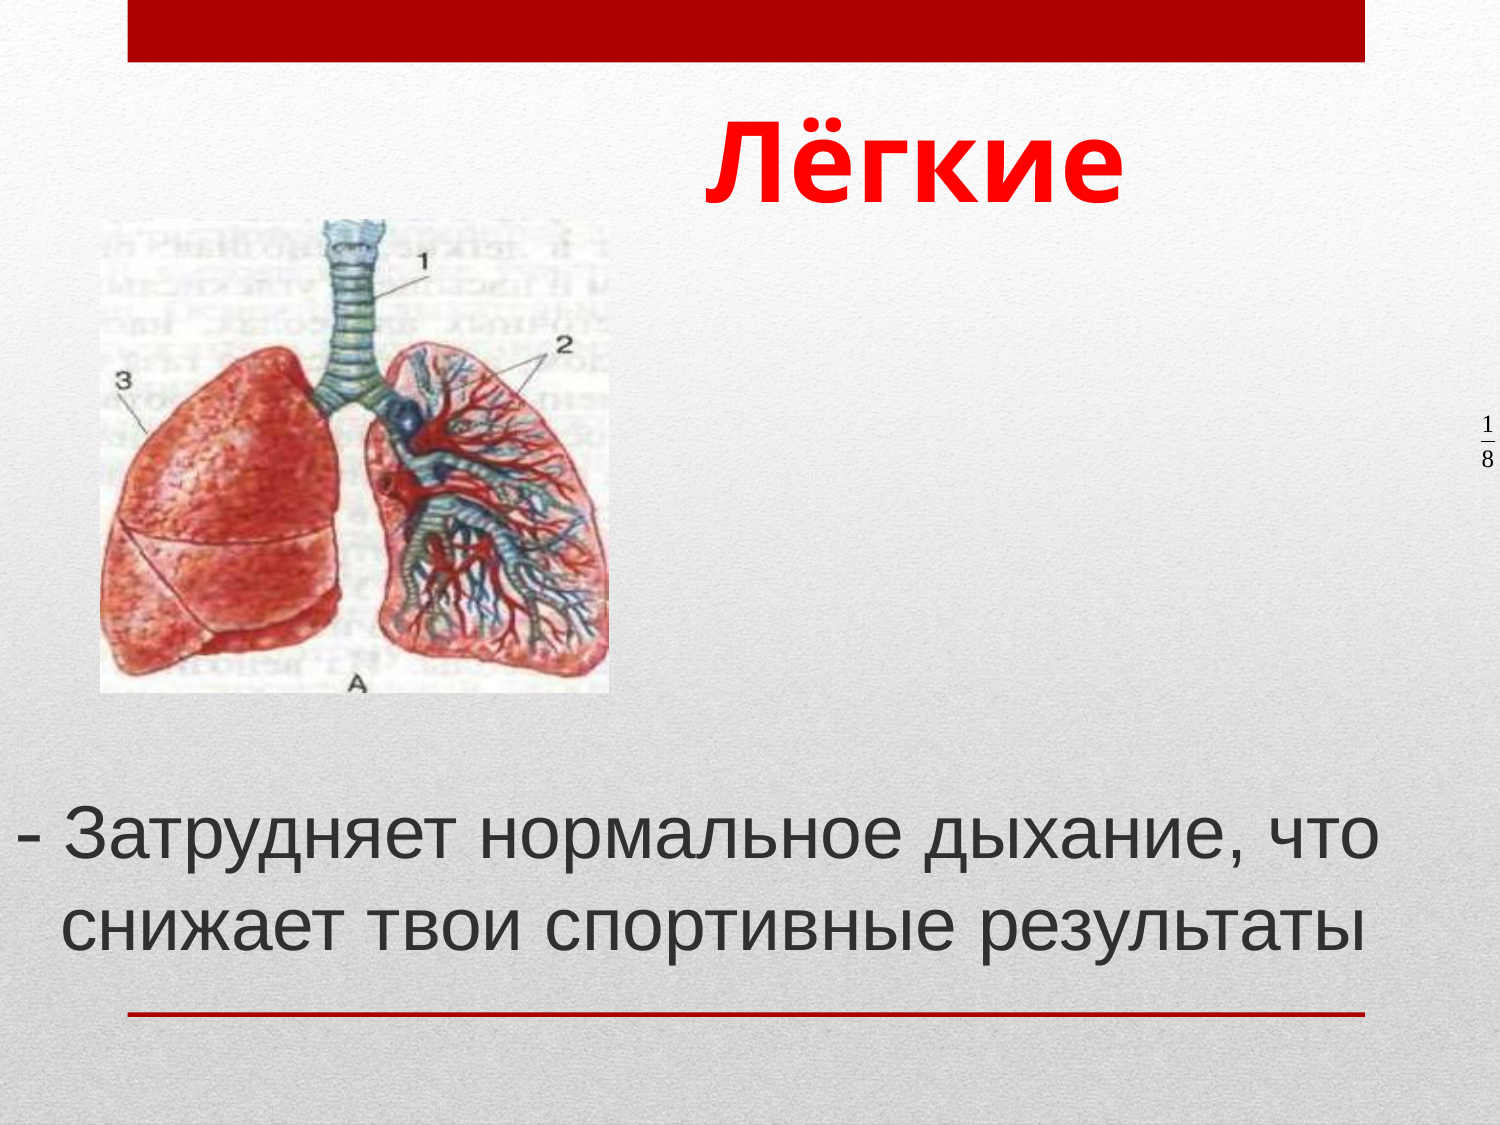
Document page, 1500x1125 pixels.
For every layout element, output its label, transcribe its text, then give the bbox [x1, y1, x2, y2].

list - Затрудняет нормальное дыхание, что снижает твои спортивные результаты [0, 692, 1418, 1049]
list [99, 219, 610, 694]
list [1476, 407, 1500, 474]
title Лёгкие [333, 45, 1500, 233]
